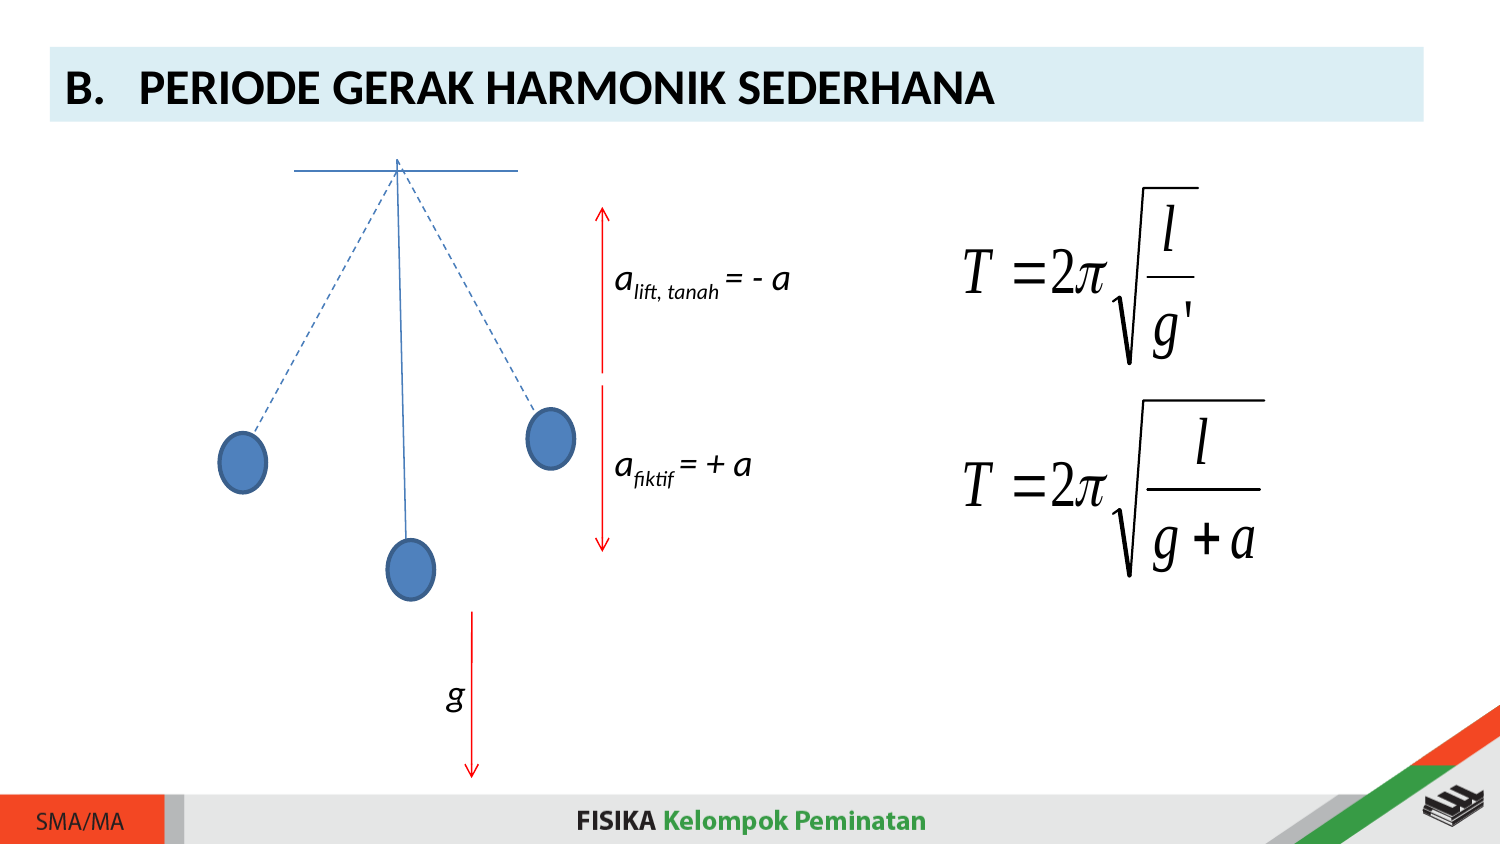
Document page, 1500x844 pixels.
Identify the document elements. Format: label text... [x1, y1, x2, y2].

text_box afiktif = + a [602, 432, 780, 497]
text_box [956, 171, 1276, 594]
text_box g [434, 663, 509, 694]
text_box [525, 407, 577, 468]
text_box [334, 221, 609, 372]
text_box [185, 233, 460, 383]
text_box B. PERIODE GERAK HARMONIK SEDERHANA [49, 46, 1424, 122]
text_box [217, 430, 269, 495]
text_box [385, 537, 437, 602]
text_box alift, tanah = - a [614, 246, 836, 311]
picture [0, 705, 1500, 844]
text_box g [434, 703, 509, 721]
